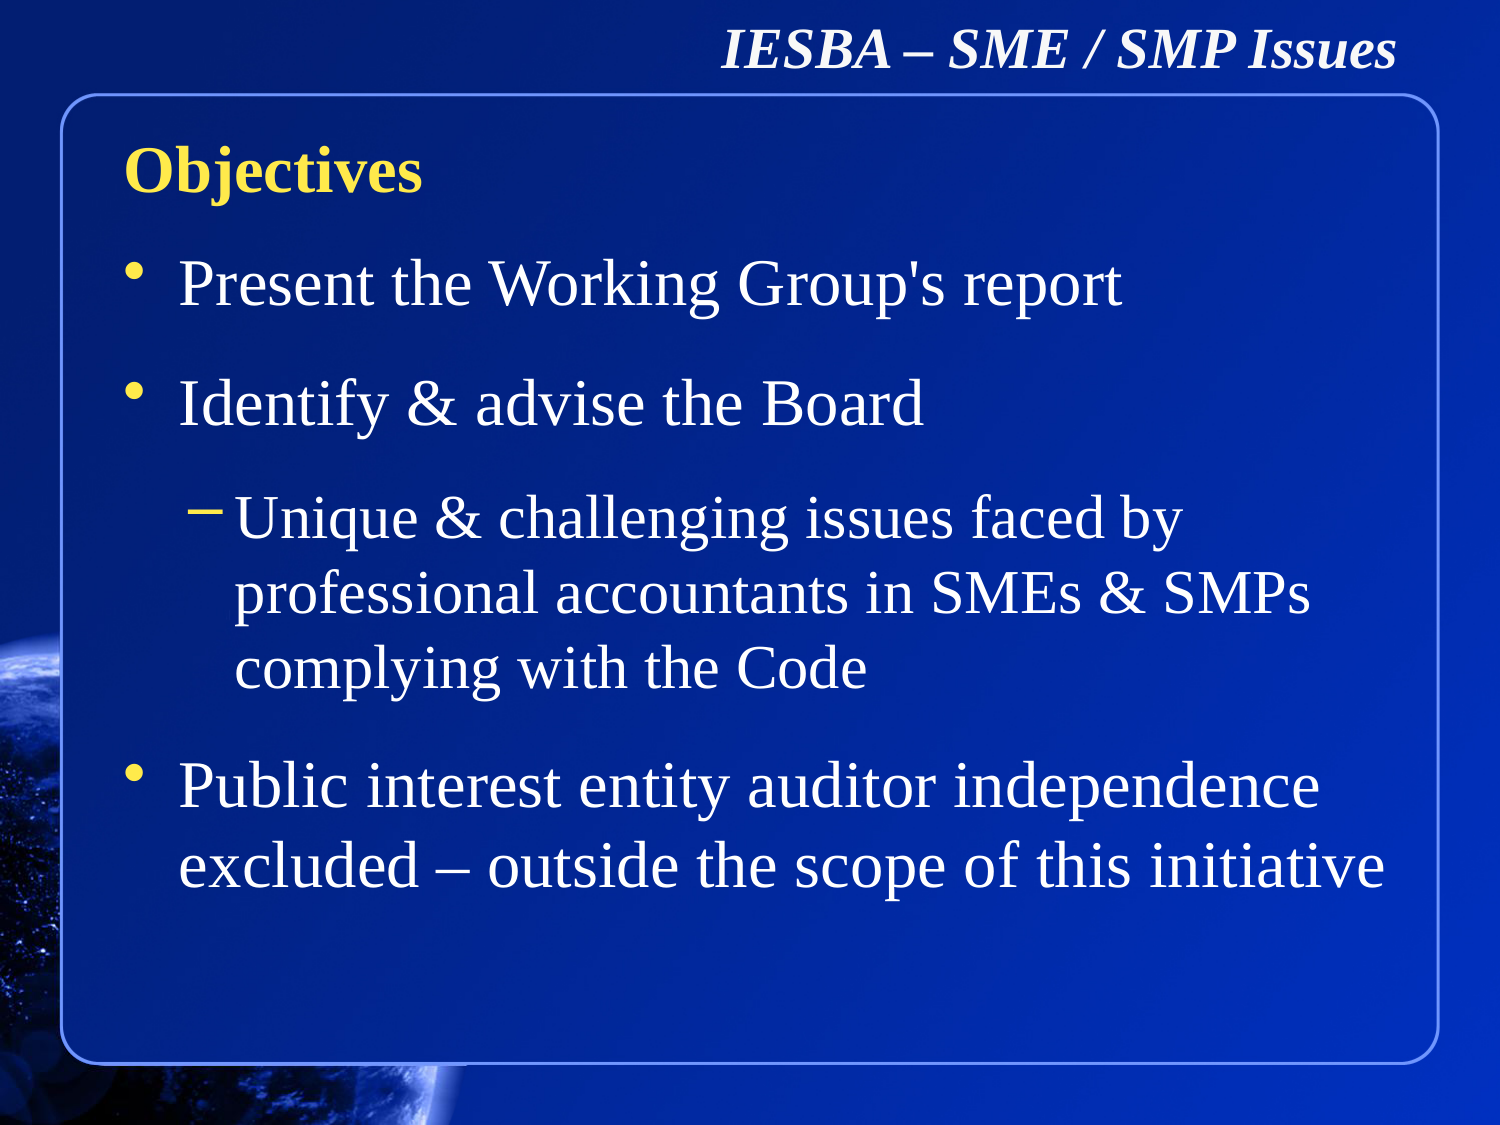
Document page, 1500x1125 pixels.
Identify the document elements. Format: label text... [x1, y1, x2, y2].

list Present the Working Group's report Identify & advise the Board Unique & challenging issues faced by professional accountants in SMEs & SMPs complying with the Code Public interest entity auditor independence excluded – outside the scope of this initiative [107, 230, 1411, 1048]
picture [0, 0, 1500, 1125]
title IESBA – SME / SMP Issues [149, 0, 1414, 92]
list Objectives [107, 118, 1411, 215]
